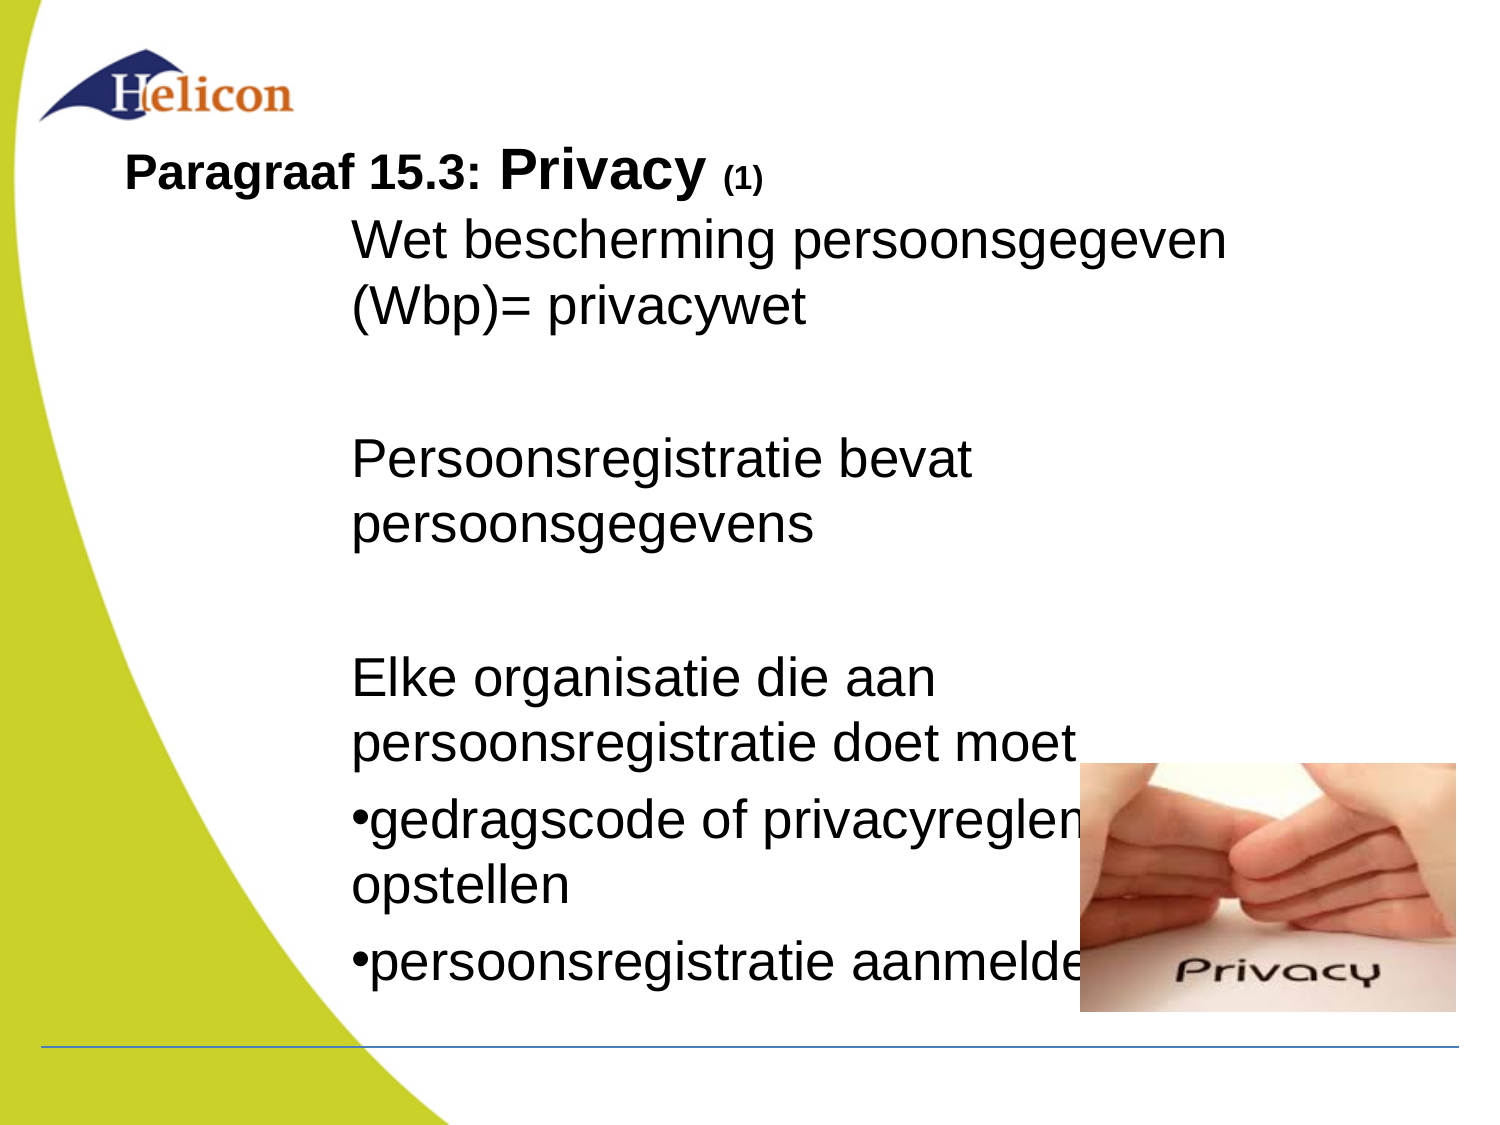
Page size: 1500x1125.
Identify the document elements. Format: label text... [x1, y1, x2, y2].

list Wet bescherming persoonsgegeven (Wbp)= privacywet Persoonsregistratie bevat persoonsgegevens Elke organisatie die aan persoonsregistratie doet moet gedragscode of privacyreglement opstellen persoonsregistratie aanmelden bij CBP [336, 196, 1425, 1005]
title Paragraaf 15.3: Privacy (1) [109, 72, 1460, 260]
picture [0, 0, 1500, 1125]
